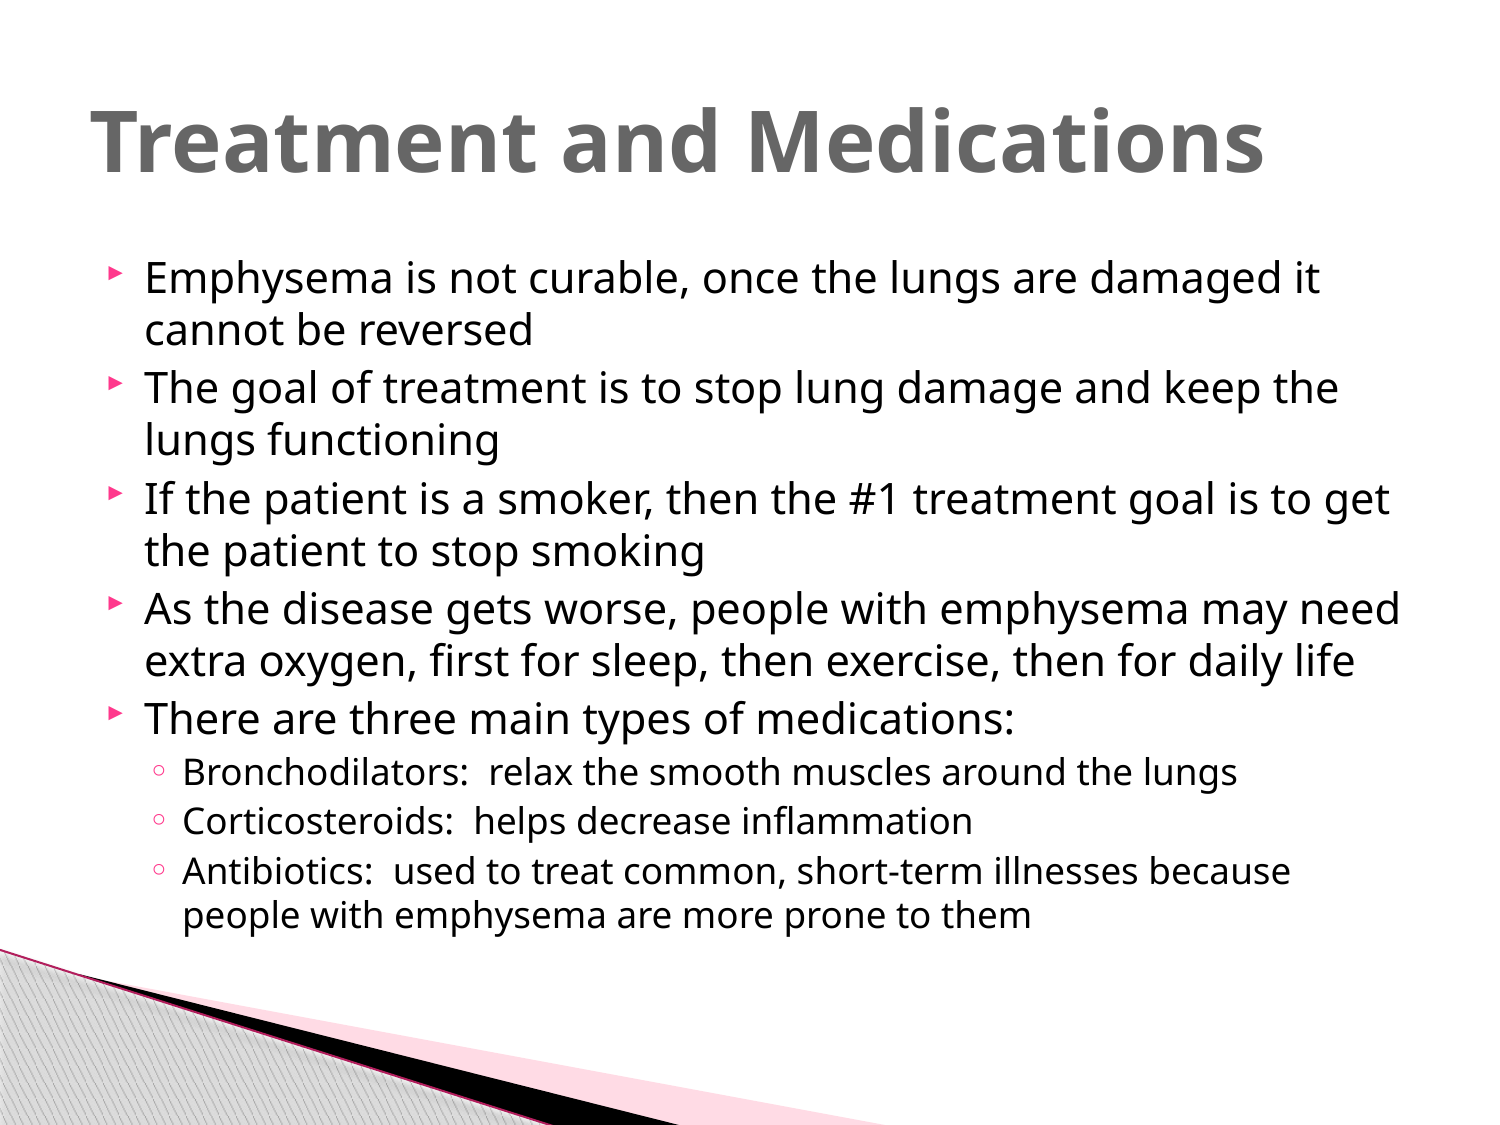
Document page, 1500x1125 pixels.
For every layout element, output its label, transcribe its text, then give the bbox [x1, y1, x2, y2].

list Emphysema is not curable, once the lungs are damaged it cannot be reversed The goal of treatment is to stop lung damage and keep the lungs functioning If the patient is a smoker, then the #1 treatment goal is to get the patient to stop smoking As the disease gets worse, people with emphysema may need extra oxygen, first for sleep, then exercise, then for daily life There are three main types of medications: Bronchodilators: relax the smooth muscles around the lungs Corticosteroids: helps decrease inflammation Antibiotics: used to treat common, short-term illnesses because people with emphysema are more prone to them [75, 243, 1425, 986]
title Treatment and Medications [75, 45, 1425, 233]
